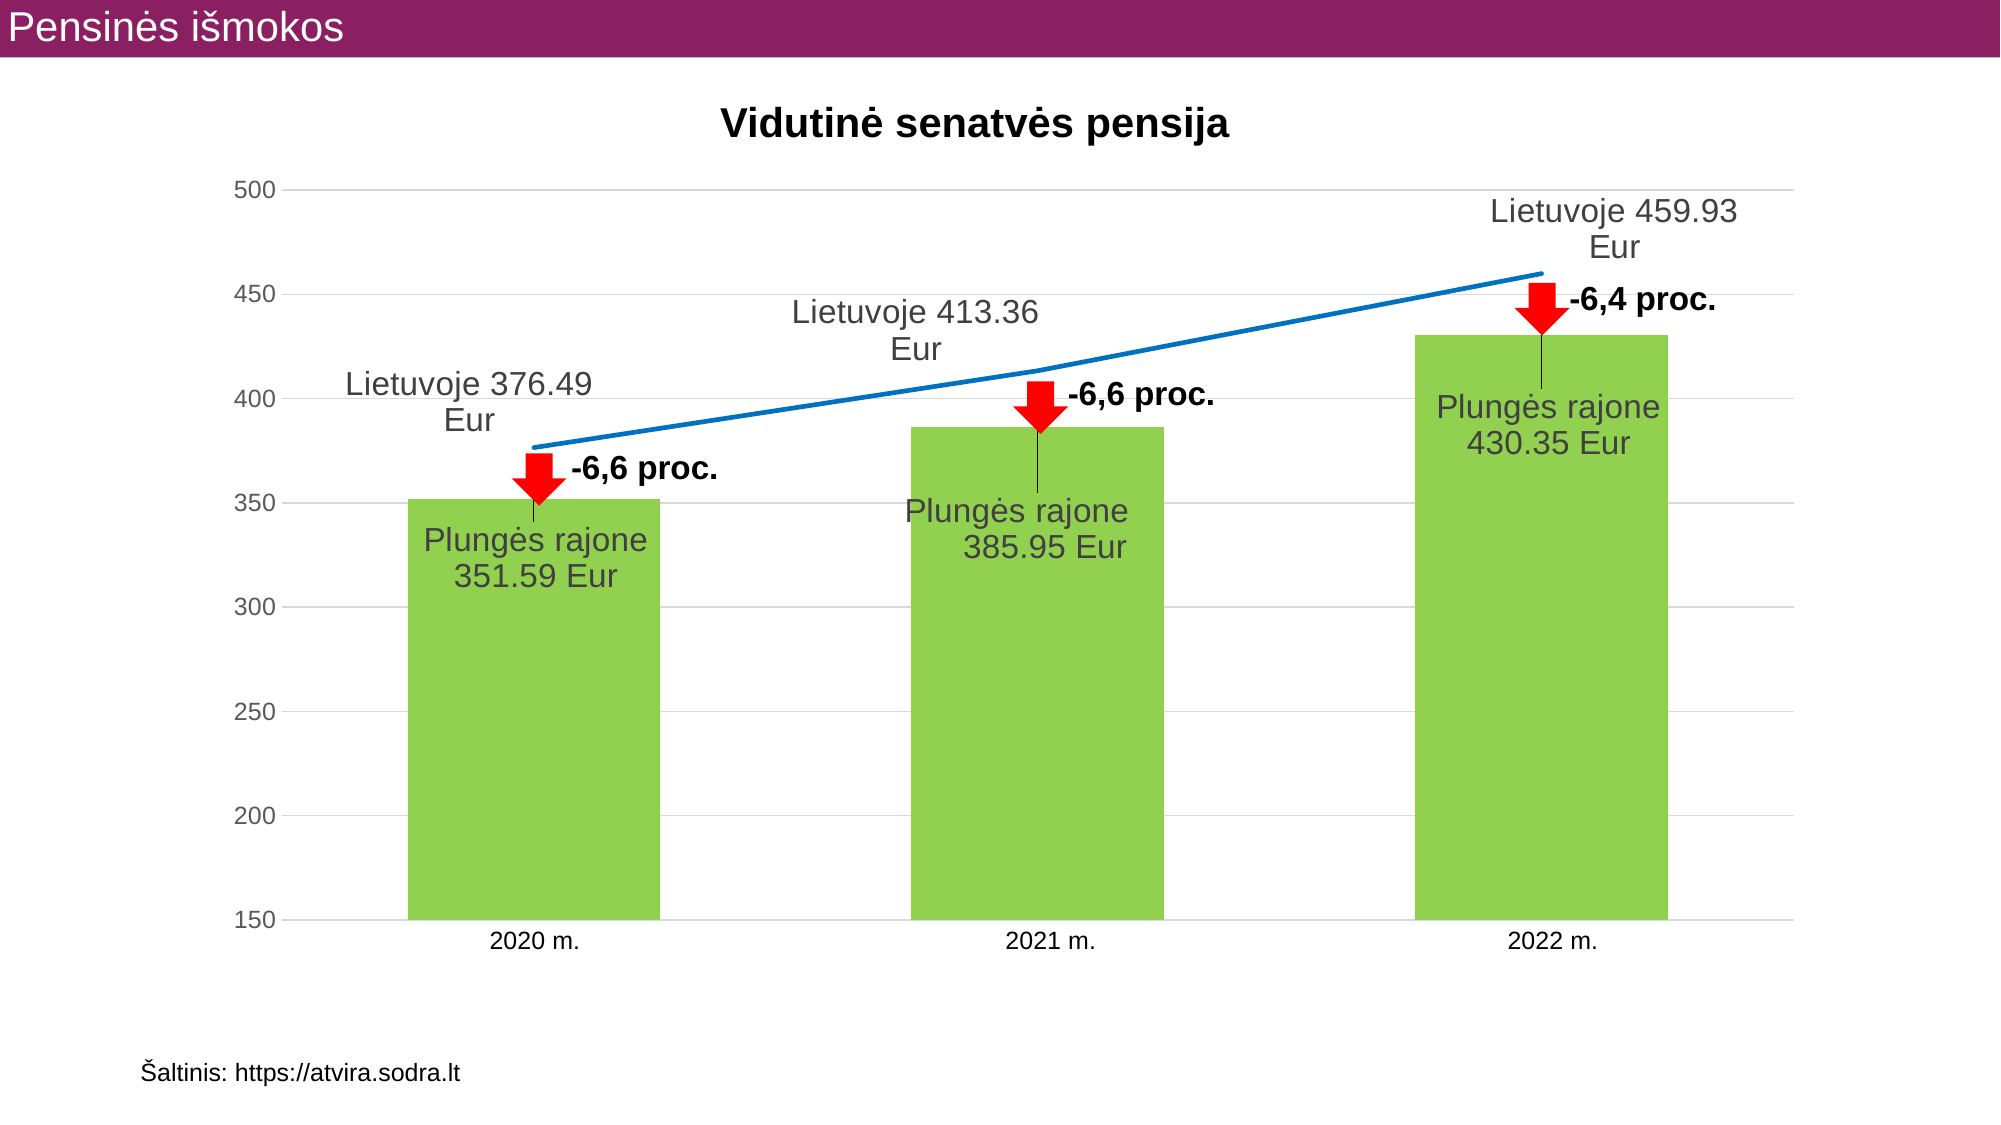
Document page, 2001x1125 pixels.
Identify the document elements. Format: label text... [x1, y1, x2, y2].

text_box Vidutinė senatvės pensija [705, 88, 1245, 154]
text_box Šaltinis: https://atvira.sodra.lt [125, 1049, 477, 1094]
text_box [174, 154, 1825, 971]
text_box Pensinės išmokos [0, 0, 2000, 58]
